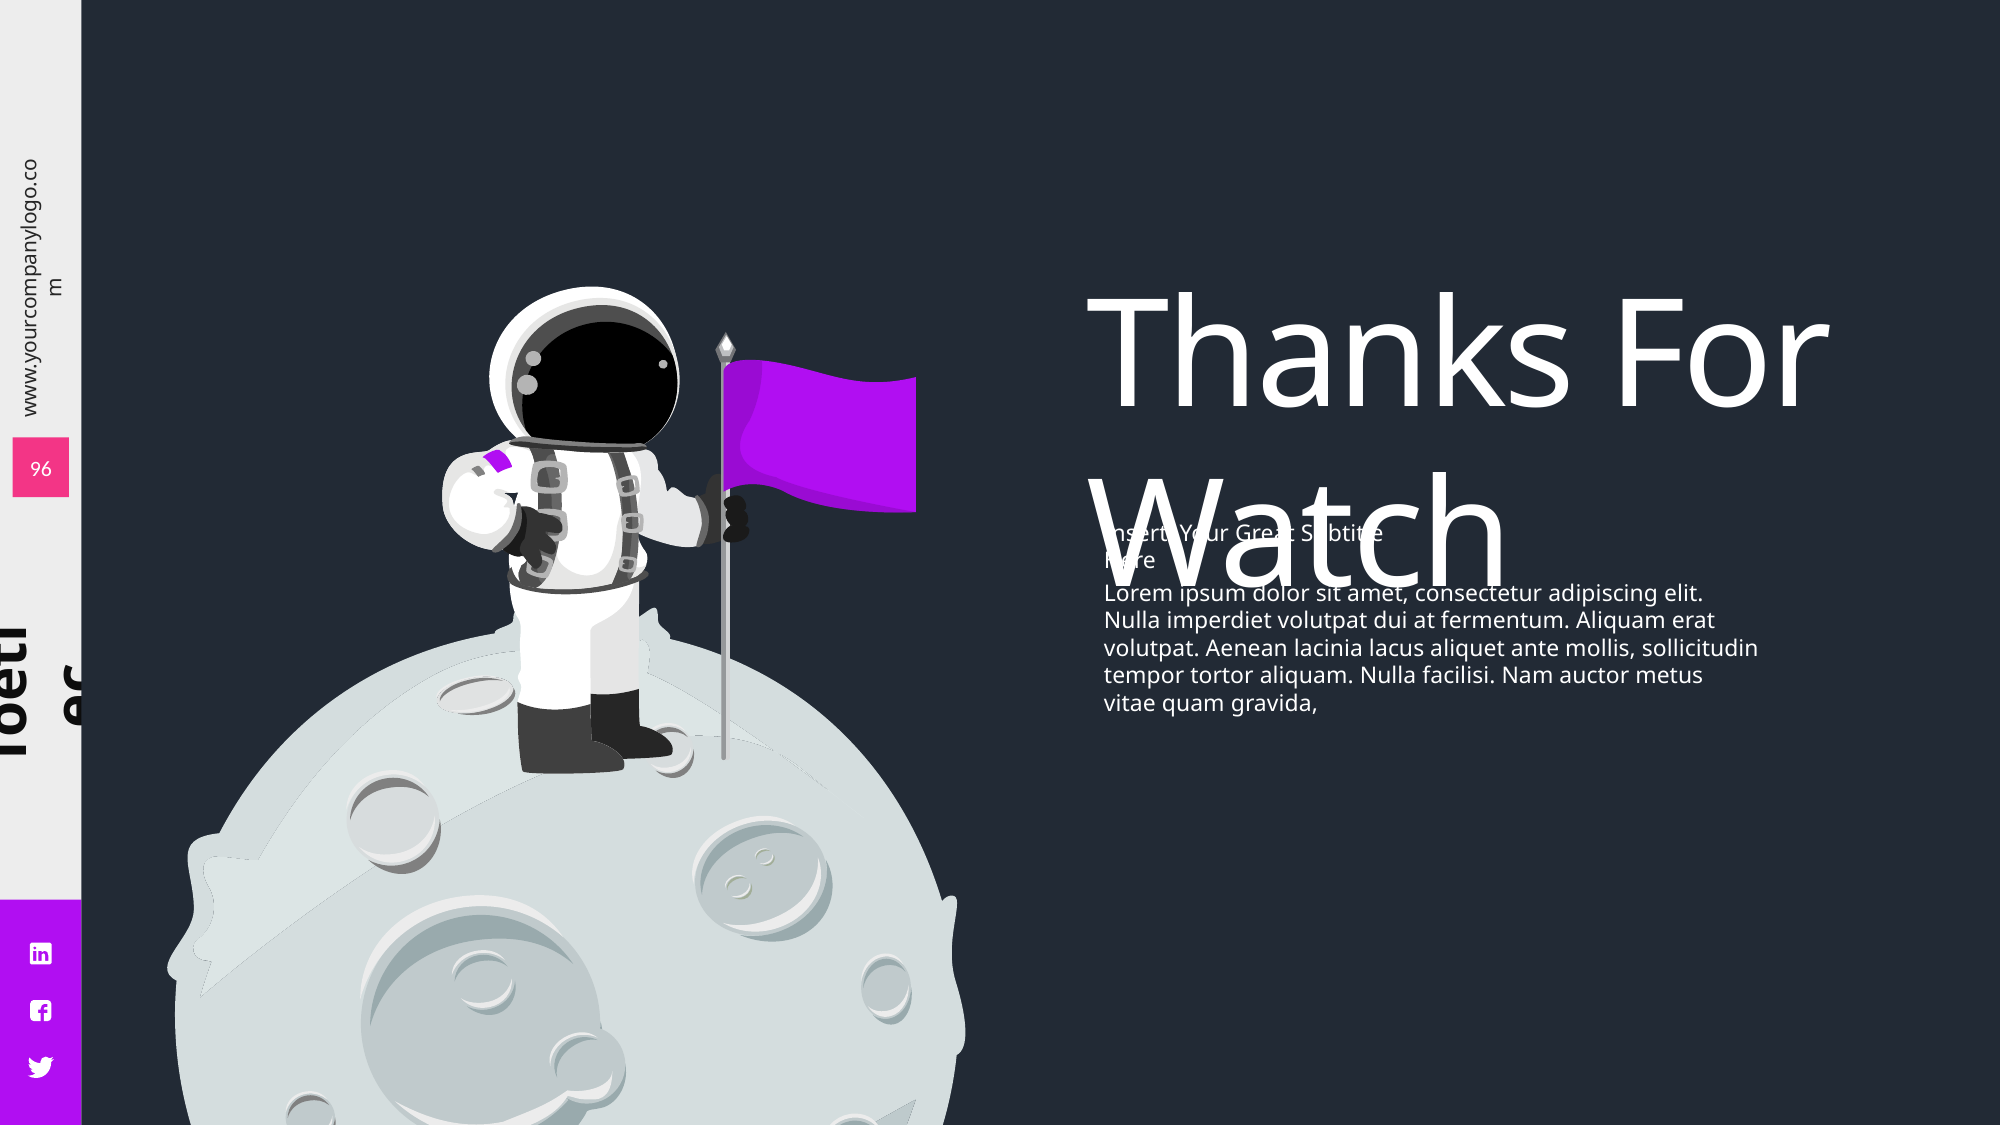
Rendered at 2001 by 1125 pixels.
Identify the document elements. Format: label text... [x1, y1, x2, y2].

slide_number 96 [12, 437, 69, 498]
picture [81, 0, 2000, 1125]
